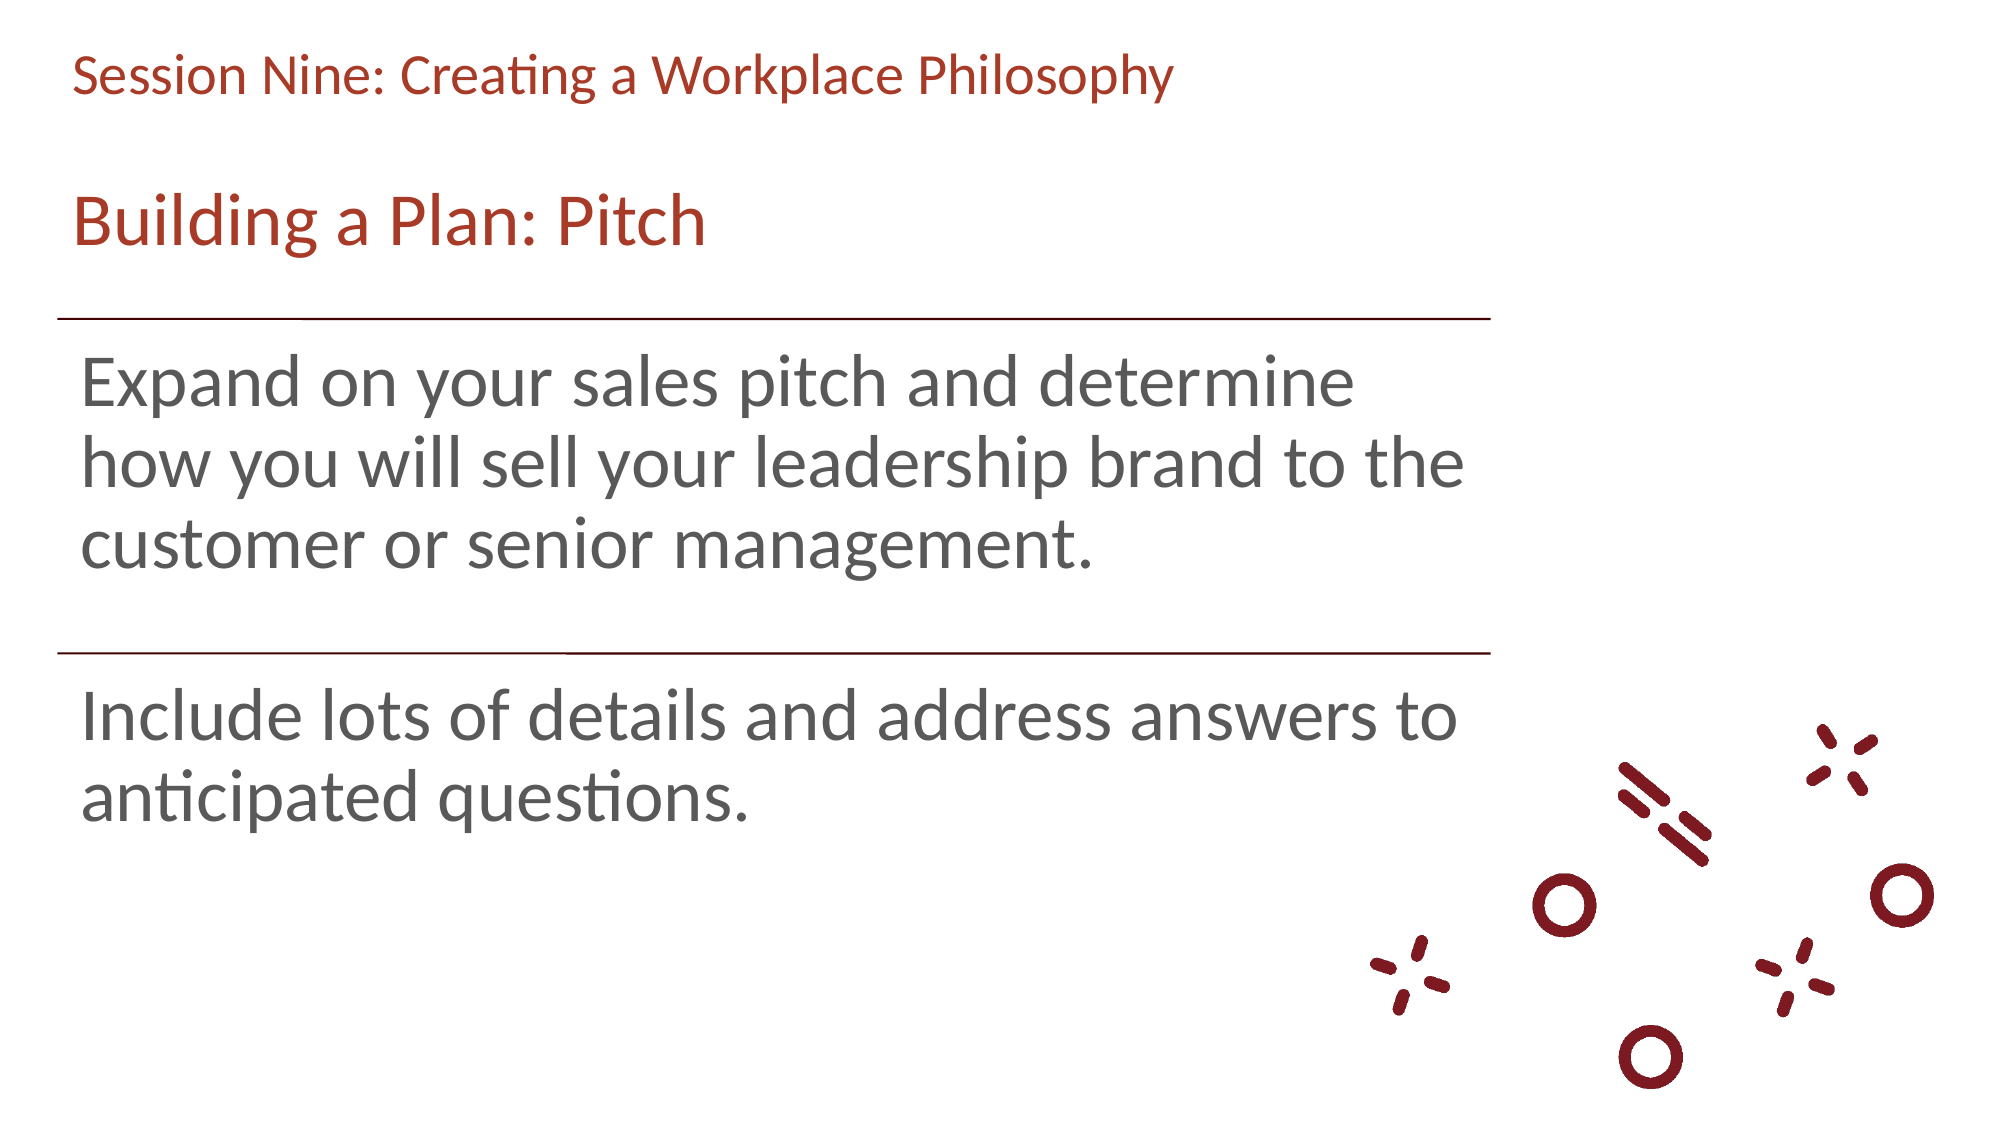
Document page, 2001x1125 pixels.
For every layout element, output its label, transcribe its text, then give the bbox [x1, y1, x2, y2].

title Session Nine: Creating a Workplace Philosophy [57, 36, 1934, 124]
list Building a Plan: Pitch [57, 172, 1934, 270]
picture [1370, 724, 1934, 1089]
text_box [57, 318, 1491, 988]
